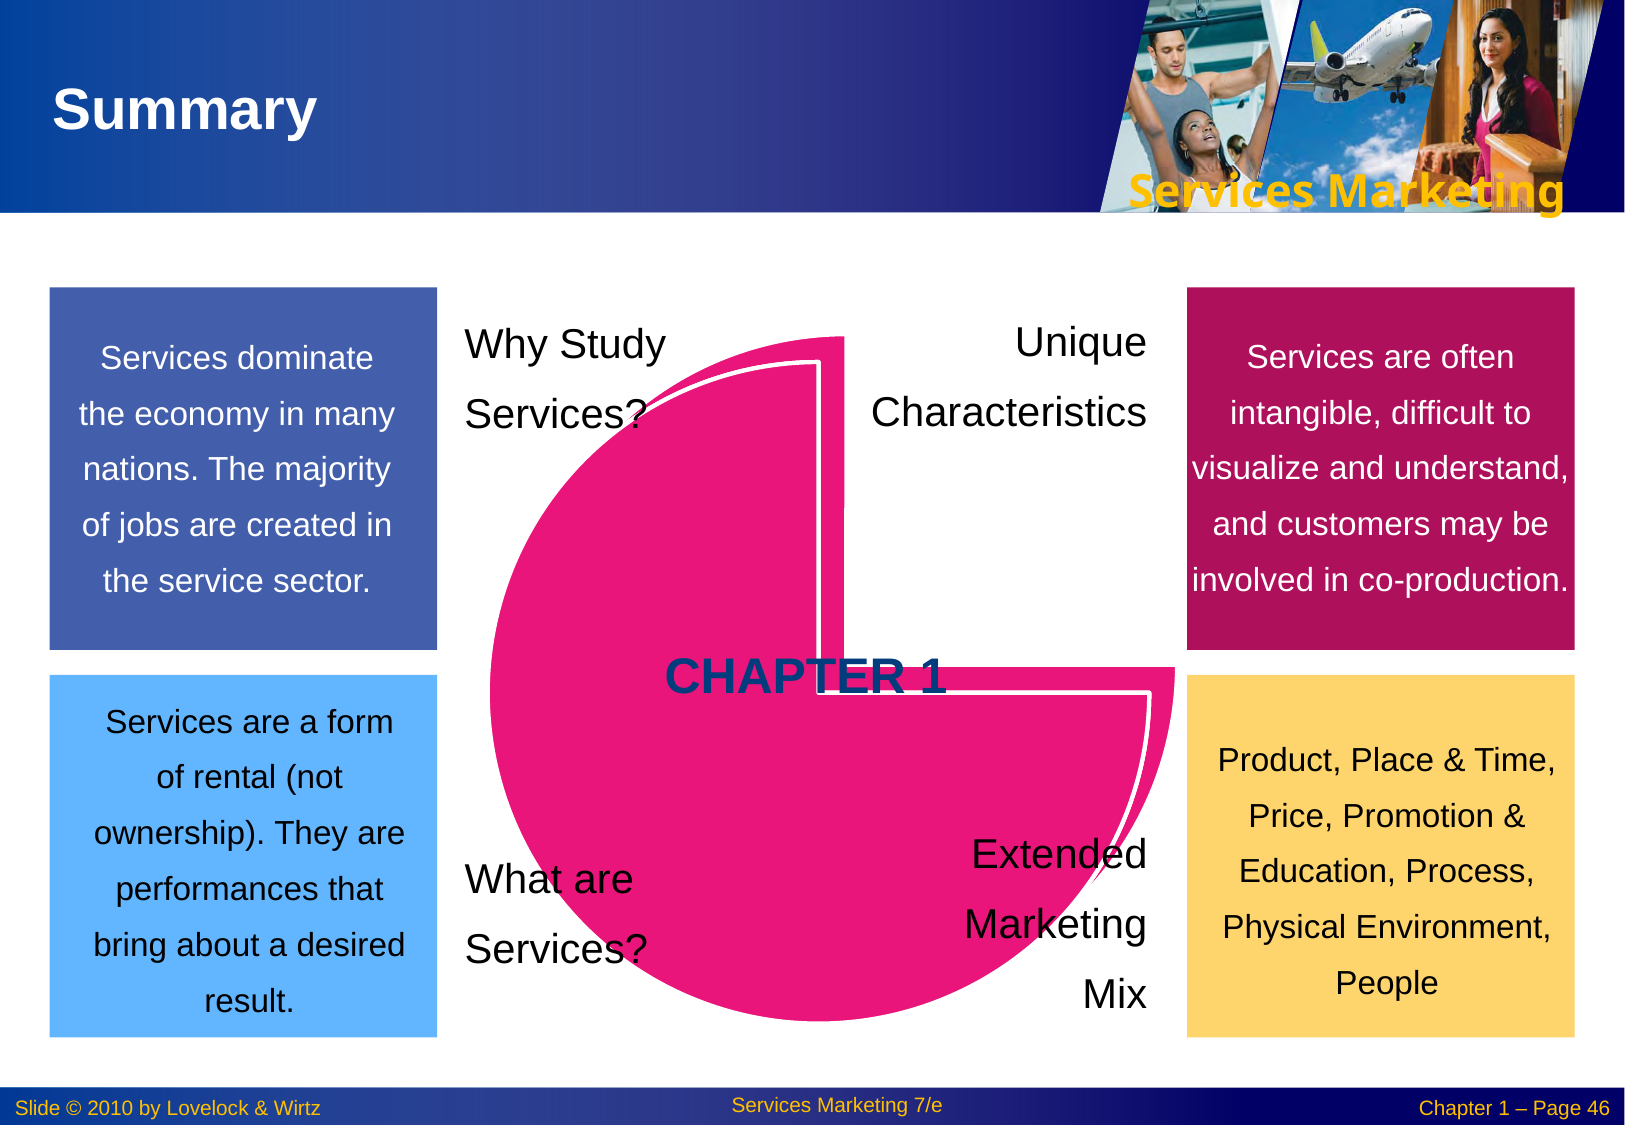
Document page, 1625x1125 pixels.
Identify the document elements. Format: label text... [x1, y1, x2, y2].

text_box [49, 674, 244, 1038]
text_box [1393, 287, 1575, 311]
picture [1162, 186, 1172, 192]
text_box [1393, 674, 1575, 714]
text_box Services dominate the economy in many nations. The majority of jobs are created in the service sector. [62, 312, 244, 663]
picture [1546, 187, 1556, 202]
text_box [49, 287, 244, 650]
picture [1100, 0, 1604, 213]
text_box Services are a form of rental (not ownership). They are performances that bring about a desired result. [74, 676, 425, 1083]
title Summary [36, 37, 1088, 176]
text_box Services are often intangible, difficult to visualize and understand, and customers may be involved in co-production. [1393, 311, 1588, 659]
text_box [249, 249, 1388, 1038]
text_box Product, Place & Time, Price, Promotion & Education, Process, Physical Environment, People [1393, 714, 1575, 1009]
text_box [1392, 1009, 1575, 1038]
